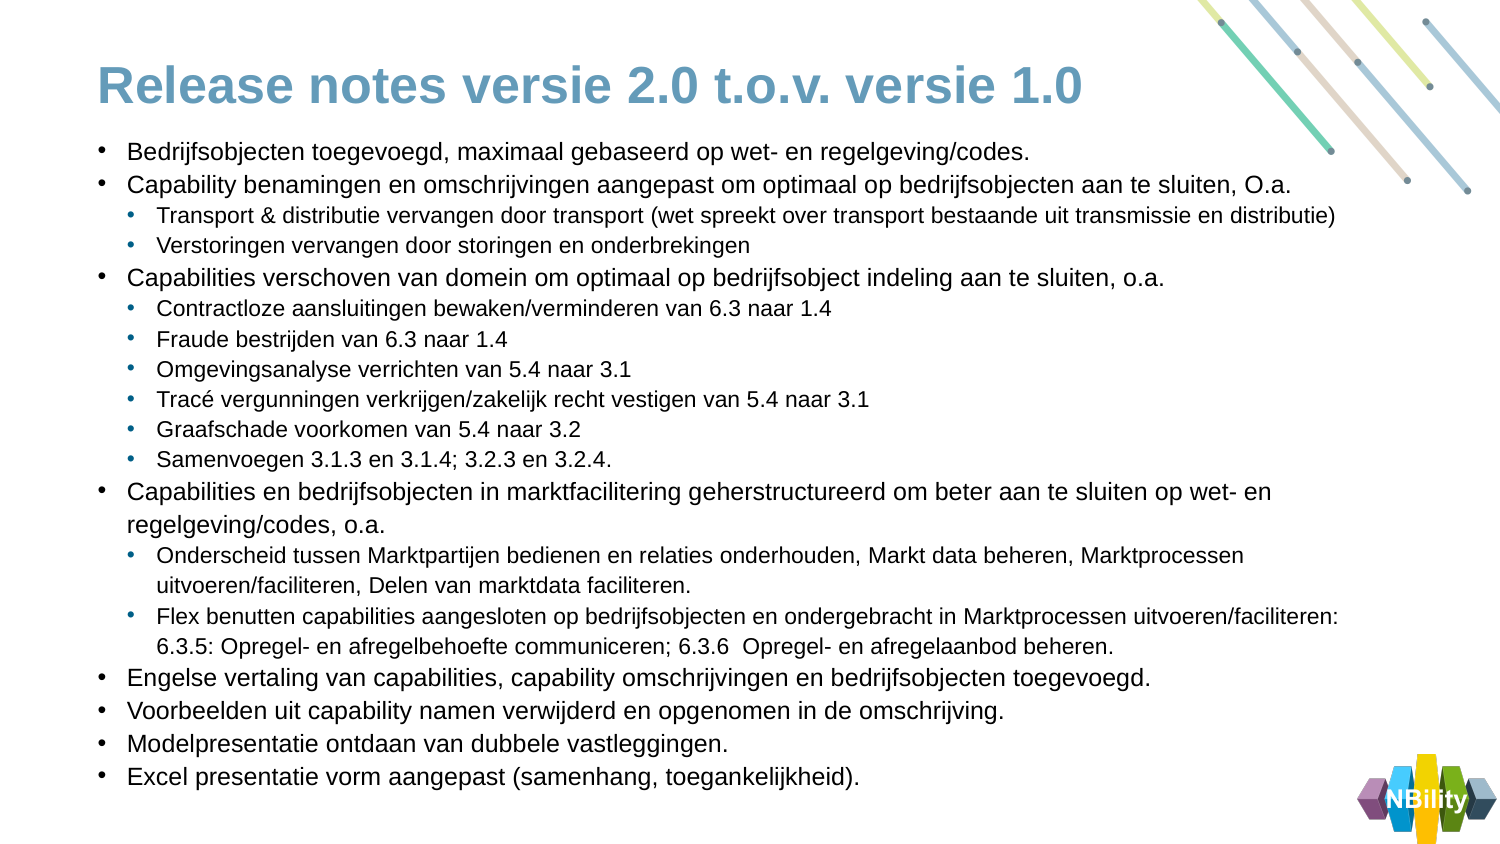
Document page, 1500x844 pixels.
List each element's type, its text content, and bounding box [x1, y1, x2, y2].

picture [1357, 754, 1499, 844]
table_header ..1. Strategische risico's inventariseren en bewaken [0, 0, 1500, 844]
title Release notes versie 2.0 t.o.v. versie 1.0 [97, 55, 1279, 132]
list Bedrijfsobjecten toegevoegd, maximaal gebaseerd op wet- en regelgeving/codes. Capability benamingen en omschrijvingen aangepast om optimaal op bedrijfsobjecten aan te sluiten, O.a. Transport & distributie vervangen door transport (wet spreekt over transport bestaande uit transmissie en distributie) Verstoringen vervangen door storingen en onderbrekingen Capabilities verschoven van domein om optimaal op bedrijfsobject indeling aan te sluiten, o.a. Contractloze aansluitingen bewaken/verminderen van 6.3 naar 1.4 Fraude bestrijden van 6.3 naar 1.4 Omgevingsanalyse verrichten van 5.4 naar 3.1 Tracé vergunningen verkrijgen/zakelijk recht vestigen van 5.4 naar 3.1 Graafschade voorkomen van 5.4 naar 3.2 Samenvoegen 3.1.3 en 3.1.4; 3.2.3 en 3.2.4. Capabilities en bedrijfsobjecten in marktfacilitering geherstructureerd om beter aan te sluiten op wet- en regelgeving/codes, o.a. Onderscheid tussen Marktpartijen bedienen en relaties onderhouden, Markt data beheren, Marktprocessen uitvoeren/faciliteren, Delen van marktdata faciliteren. Flex benutten capabilities aangesloten op bedrijfsobjecten en ondergebracht in Marktprocessen uitvoeren/faciliteren: 6.3.5: Opregel- en afregelbehoefte communiceren; 6.3.6 Opregel- en afregelaanbod beheren. Engelse vertaling van capabilities, capability omschrijvingen en bedrijfsobjecten toegevoegd. Voorbeelden uit capability namen verwijderd en opgenomen in de omschrijving. Modelpresentatie ontdaan van dubbele vastleggingen. Excel presentatie vorm aangepast (samenhang, toegankelijkheid). [97, 132, 1403, 641]
